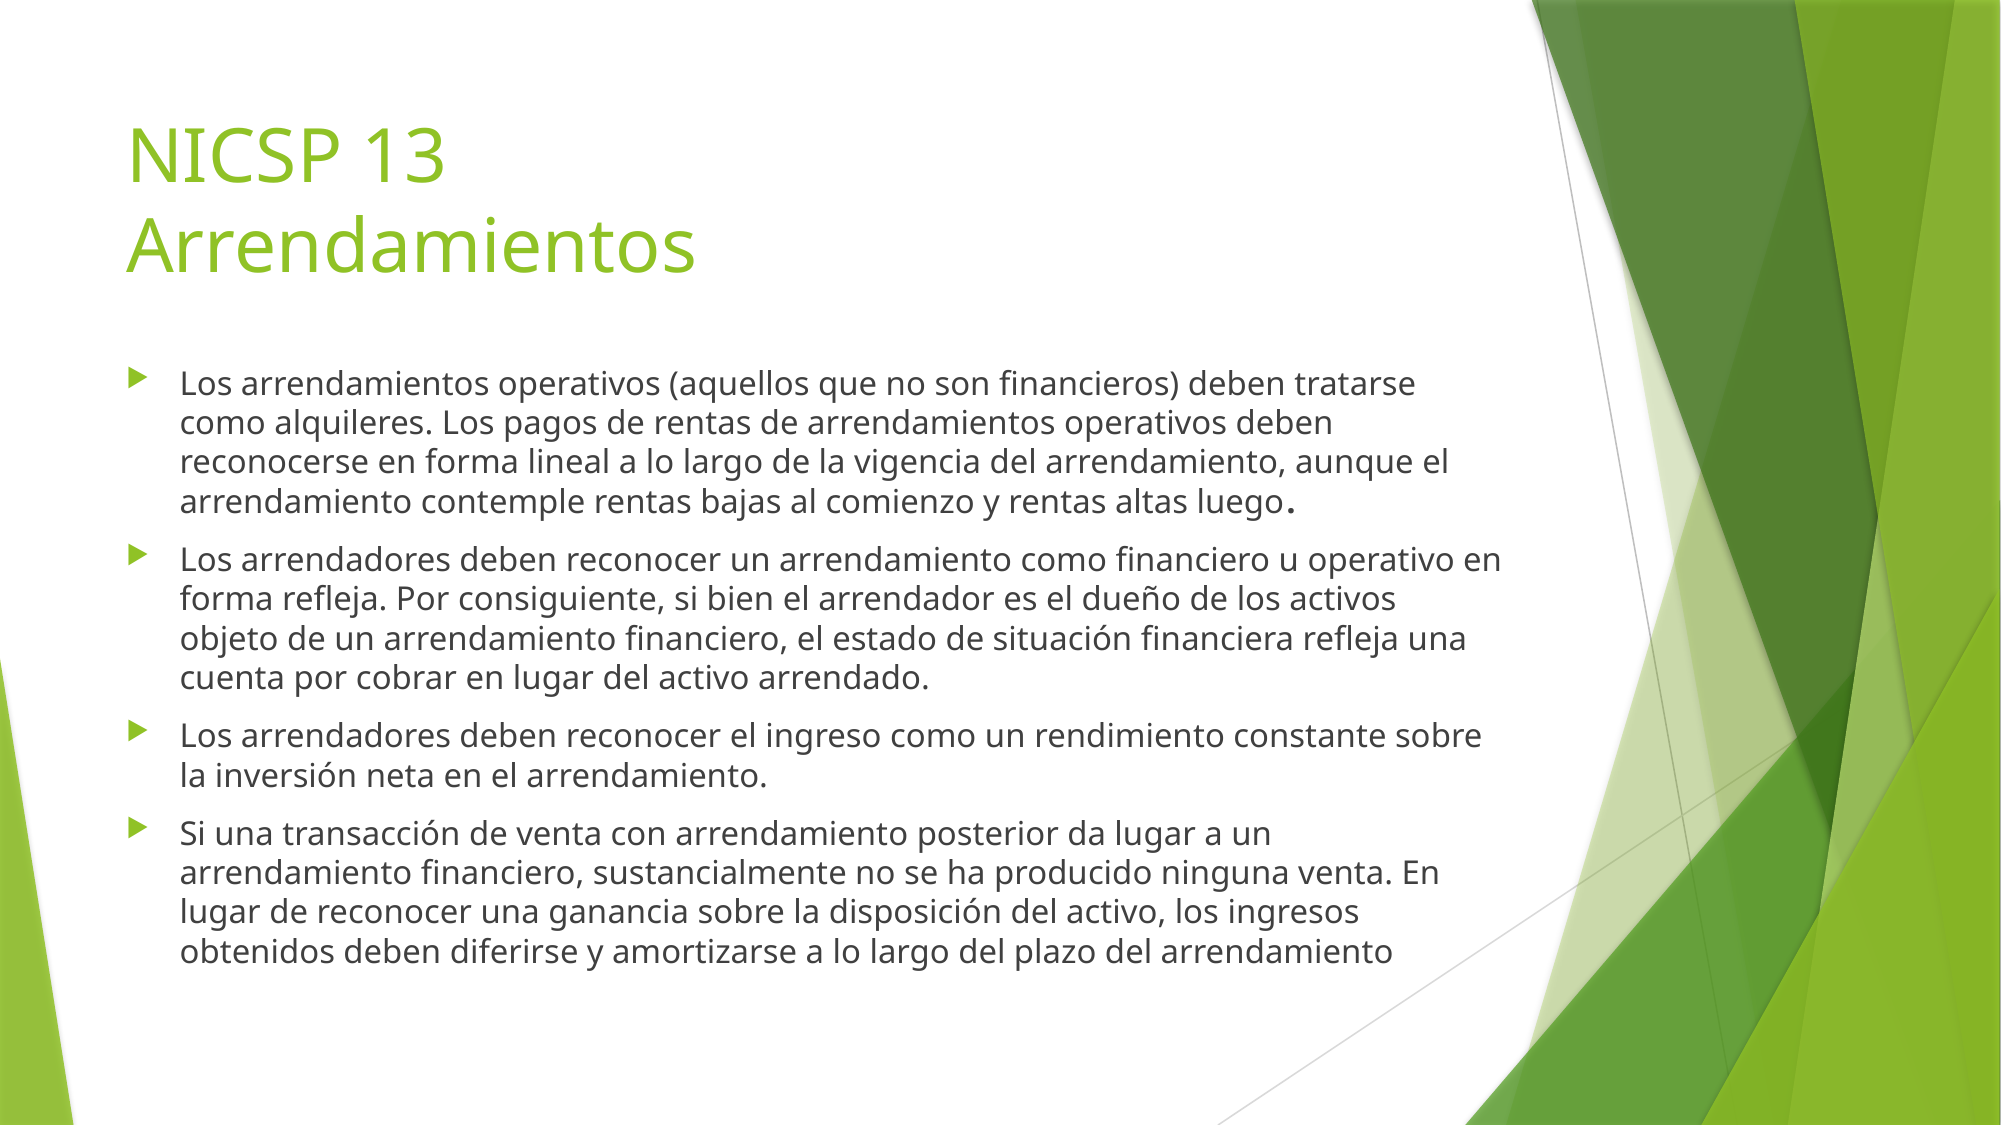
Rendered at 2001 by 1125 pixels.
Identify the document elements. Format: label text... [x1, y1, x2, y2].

list Los arrendamientos operativos (aquellos que no son financieros) deben tratarse como alquileres. Los pagos de rentas de arrendamientos operativos deben reconocerse en forma lineal a lo largo de la vigencia del arrendamiento, aunque el arrendamiento contemple rentas bajas al comienzo y rentas altas luego. Los arrendadores deben reconocer un arrendamiento como financiero u operativo en forma refleja. Por consiguiente, si bien el arrendador es el dueño de los activos objeto de un arrendamiento financiero, el estado de situación financiera refleja una cuenta por cobrar en lugar del activo arrendado. Los arrendadores deben reconocer el ingreso como un rendimiento constante sobre la inversión neta en el arrendamiento. Si una transacción de venta con arrendamiento posterior da lugar a un arrendamiento financiero, sustancialmente no se ha producido ninguna venta. En lugar de reconocer una ganancia sobre la disposición del activo, los ingresos obtenidos deben diferirse y amortizarse a lo largo del plazo del arrendamiento [111, 354, 1522, 992]
title NICSP 13 Arrendamientos [111, 99, 1522, 317]
